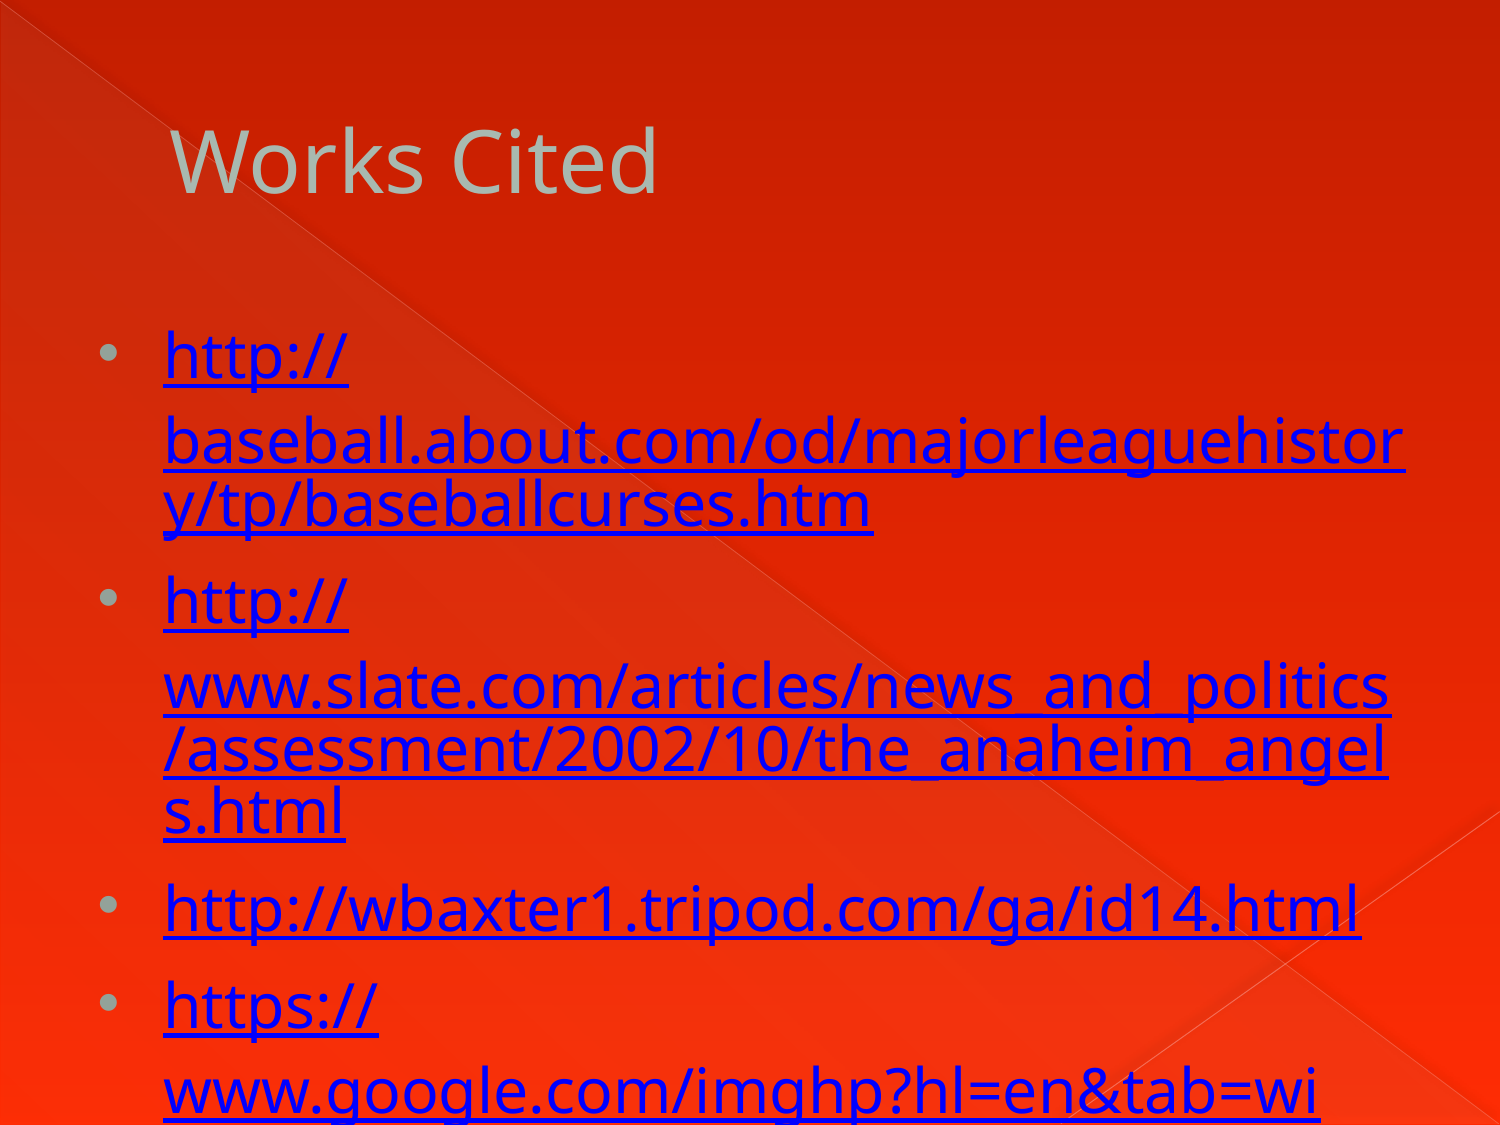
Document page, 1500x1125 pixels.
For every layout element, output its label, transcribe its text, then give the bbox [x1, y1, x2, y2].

title Works Cited [75, 43, 1425, 274]
list http://baseball.about.com/od/majorleaguehistory/tp/baseballcurses.htm http://www.slate.com/articles/news_and_politics/assessment/2002/10/the_anaheim_angels.html http://wbaxter1.tripod.com/ga/id14.html https://www.google.com/imghp?hl=en&tab=wi [75, 308, 1425, 1059]
